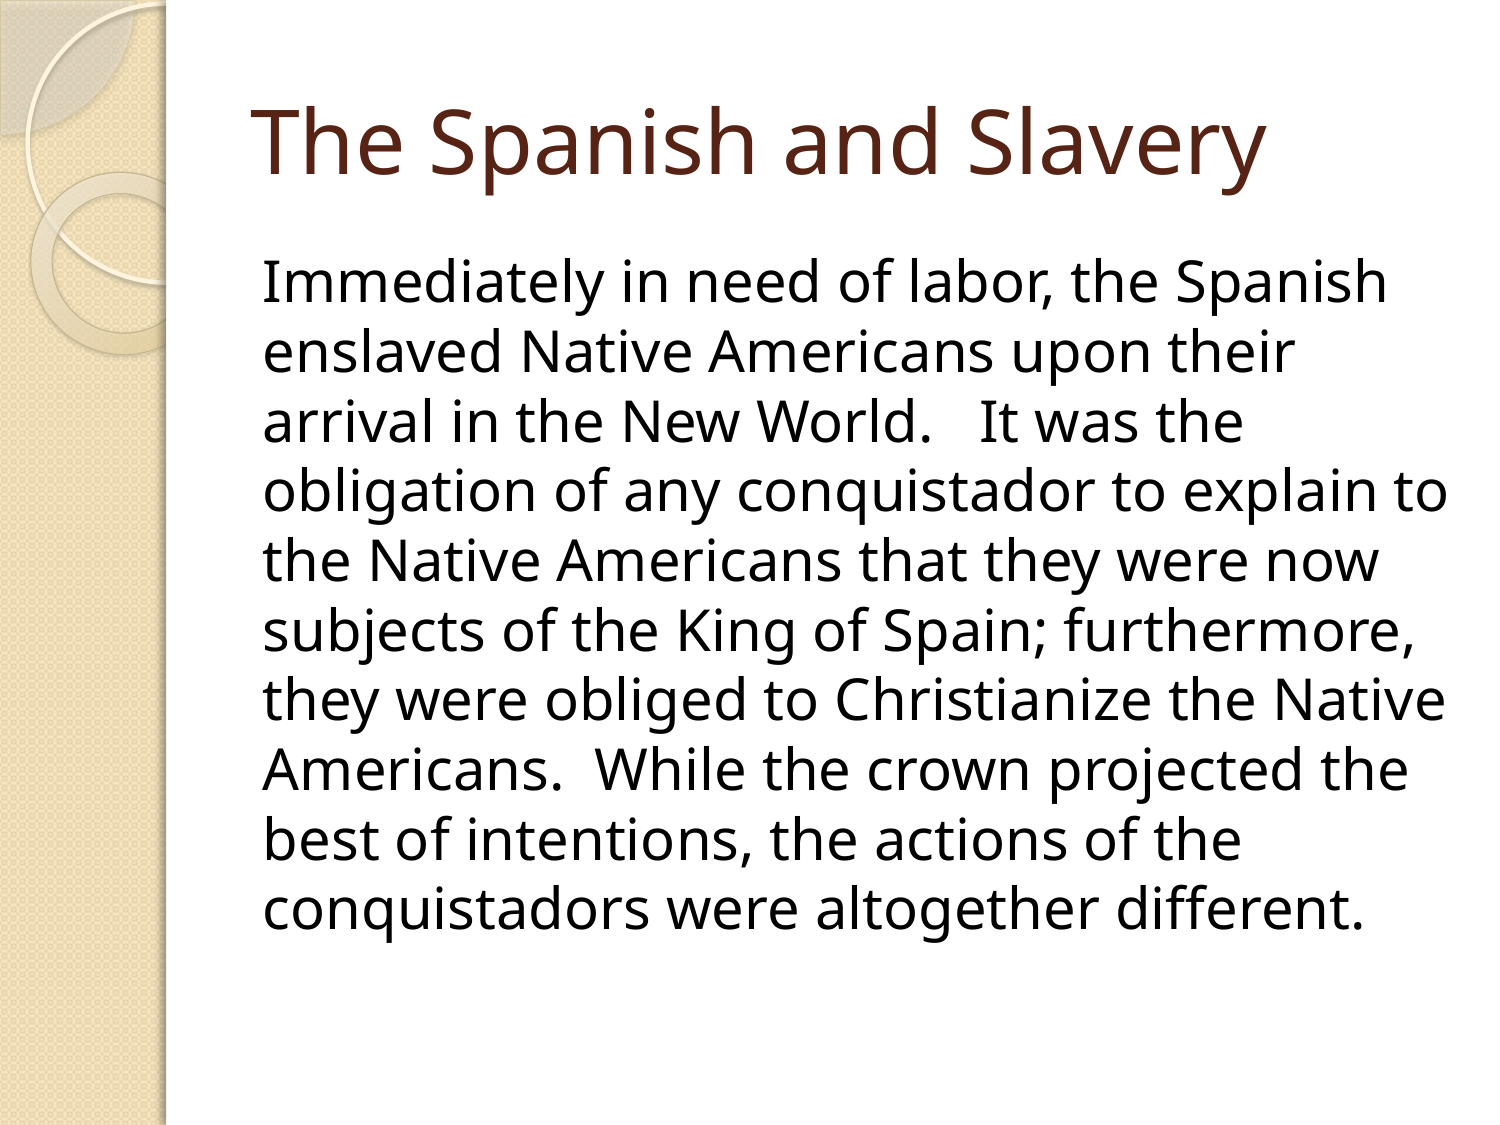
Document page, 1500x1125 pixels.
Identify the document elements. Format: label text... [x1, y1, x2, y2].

list Immediately in need of labor, the Spanish enslaved Native Americans upon their arrival in the New World. It was the obligation of any conquistador to explain to the Native Americans that they were now subjects of the King of Spain; furthermore, they were obliged to Christianize the Native Americans. While the crown projected the best of intentions, the actions of the conquistadors were altogether different. [235, 237, 1466, 1025]
title The Spanish and Slavery [235, 45, 1466, 233]
